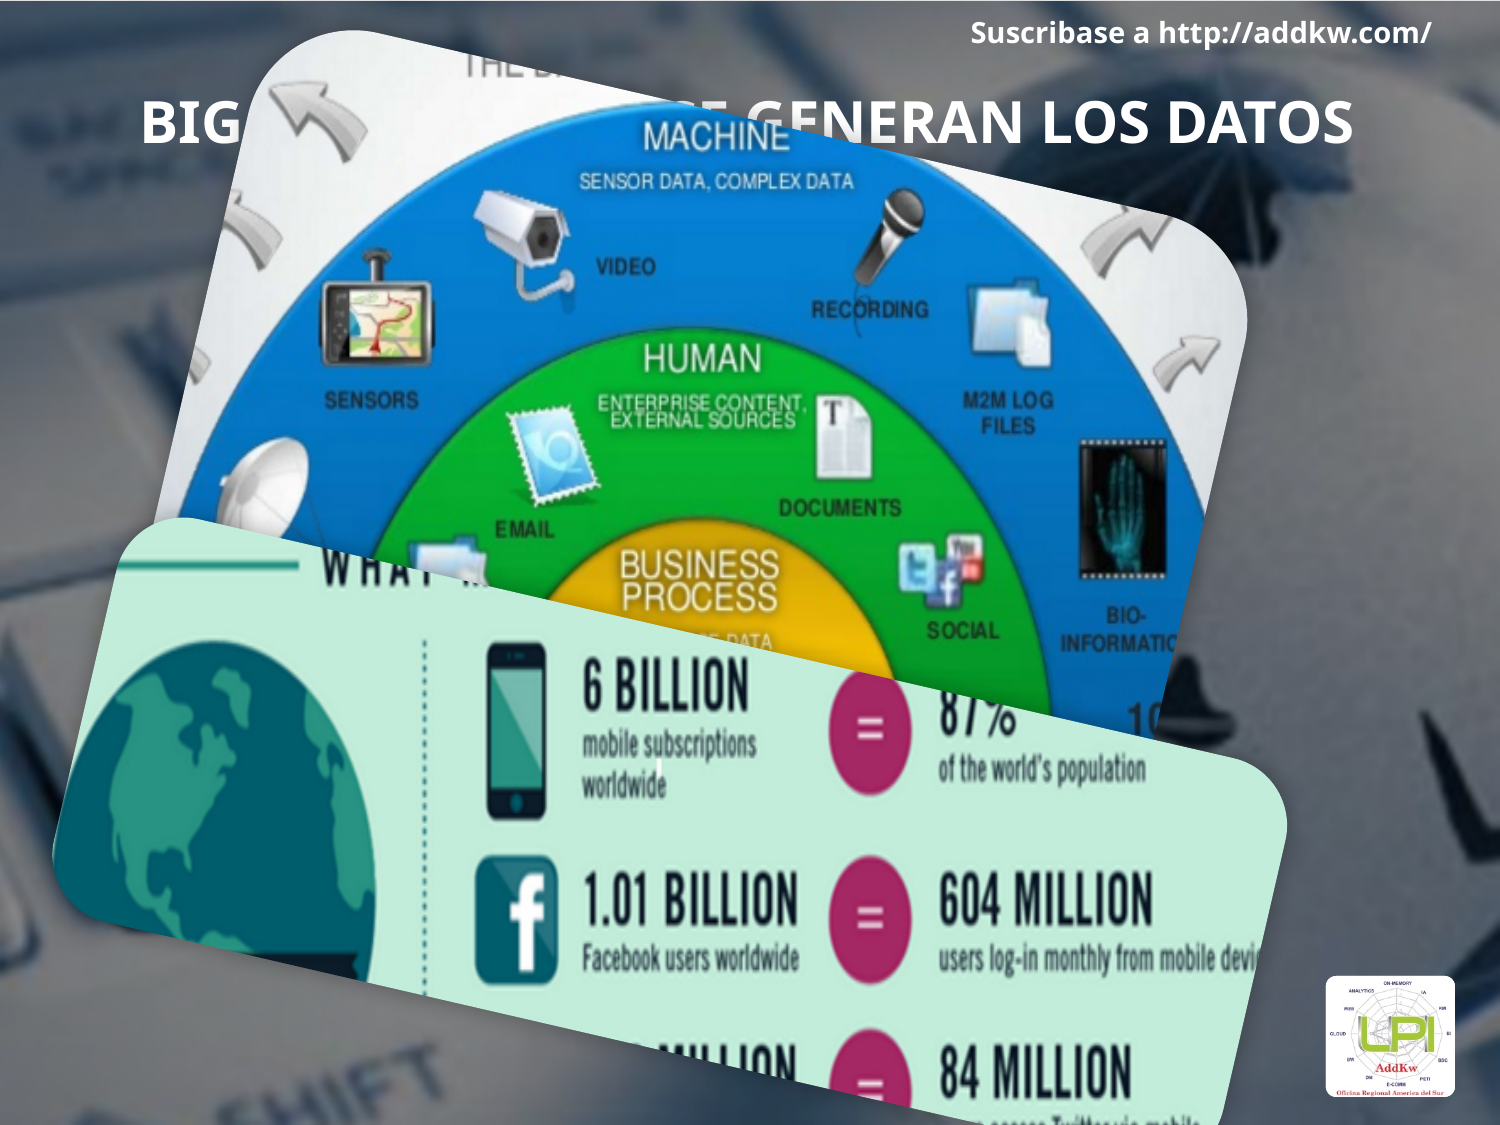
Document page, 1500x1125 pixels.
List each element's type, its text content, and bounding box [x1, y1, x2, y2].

picture [0, 1, 1500, 1125]
text_box Big data – como se generan los datos [41, 78, 248, 173]
text_box Suscribase a http://addkw.com/ [955, 7, 1448, 57]
text_box Big data – como se generan los datos [644, 78, 1453, 173]
